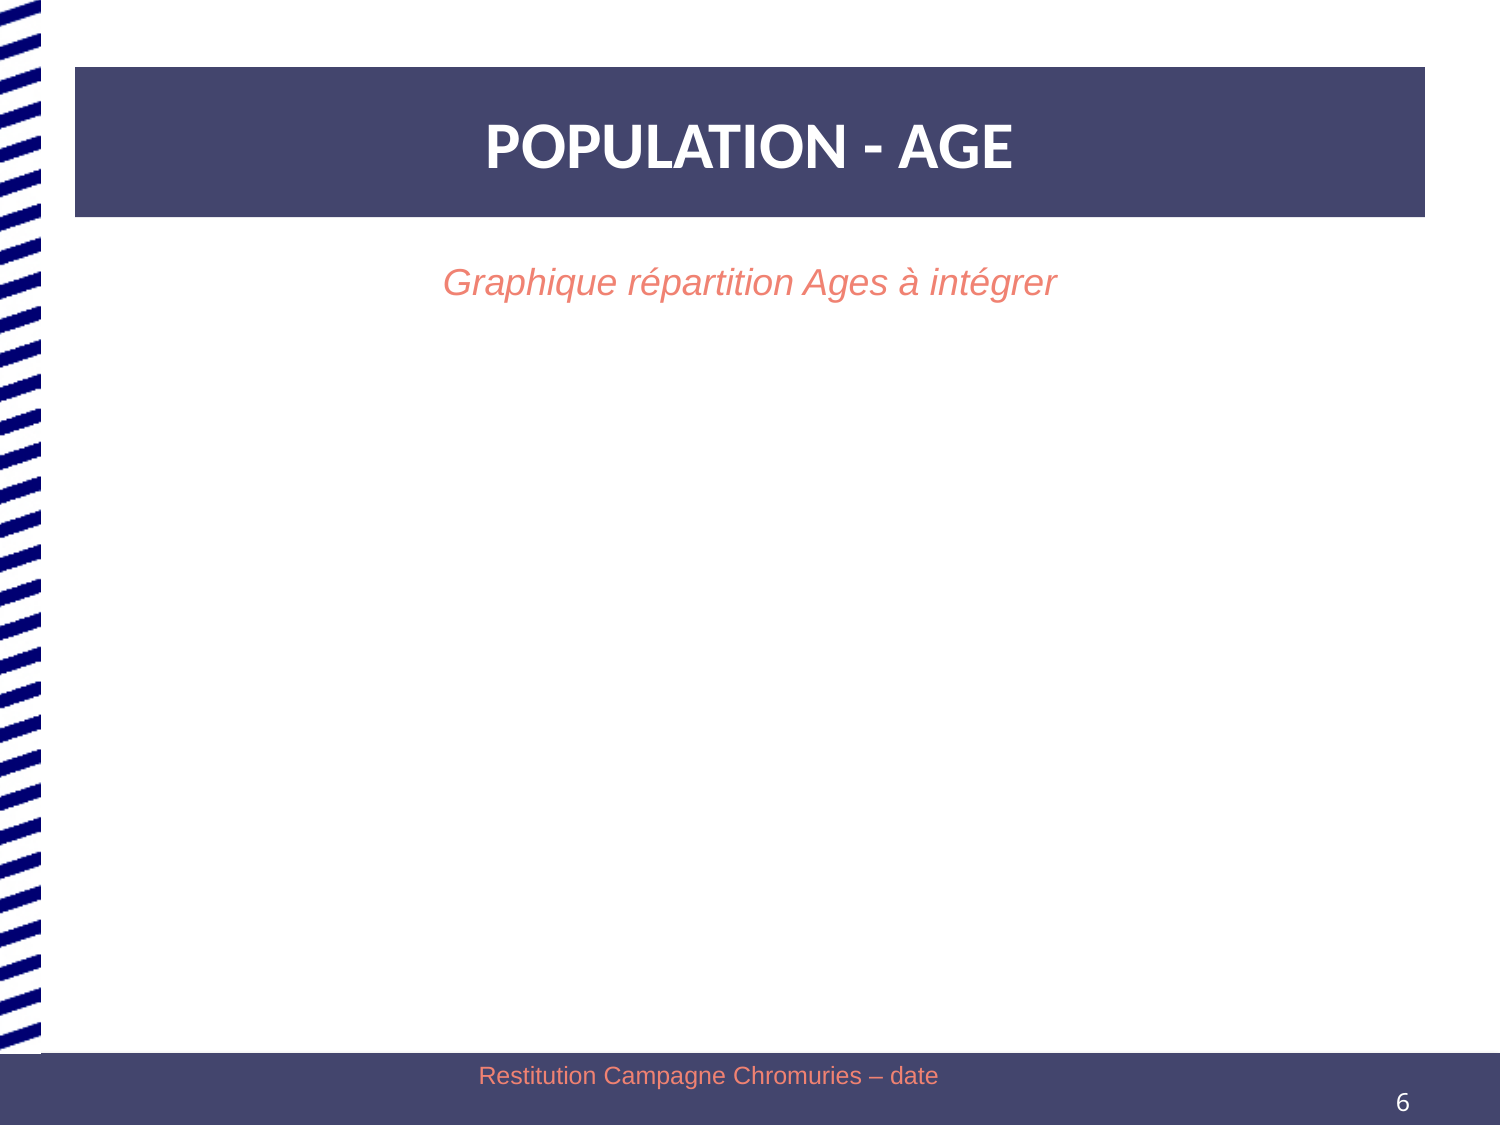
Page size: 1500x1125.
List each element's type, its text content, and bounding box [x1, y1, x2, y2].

footer Restitution Campagne Chromuries – date [456, 1044, 963, 1105]
title POPULATION - AGE [75, 67, 1425, 218]
slide_number 6 [1074, 1073, 1425, 1125]
text_box Graphique répartition Ages à intégrer [74, 250, 1425, 311]
picture [0, 0, 41, 1054]
